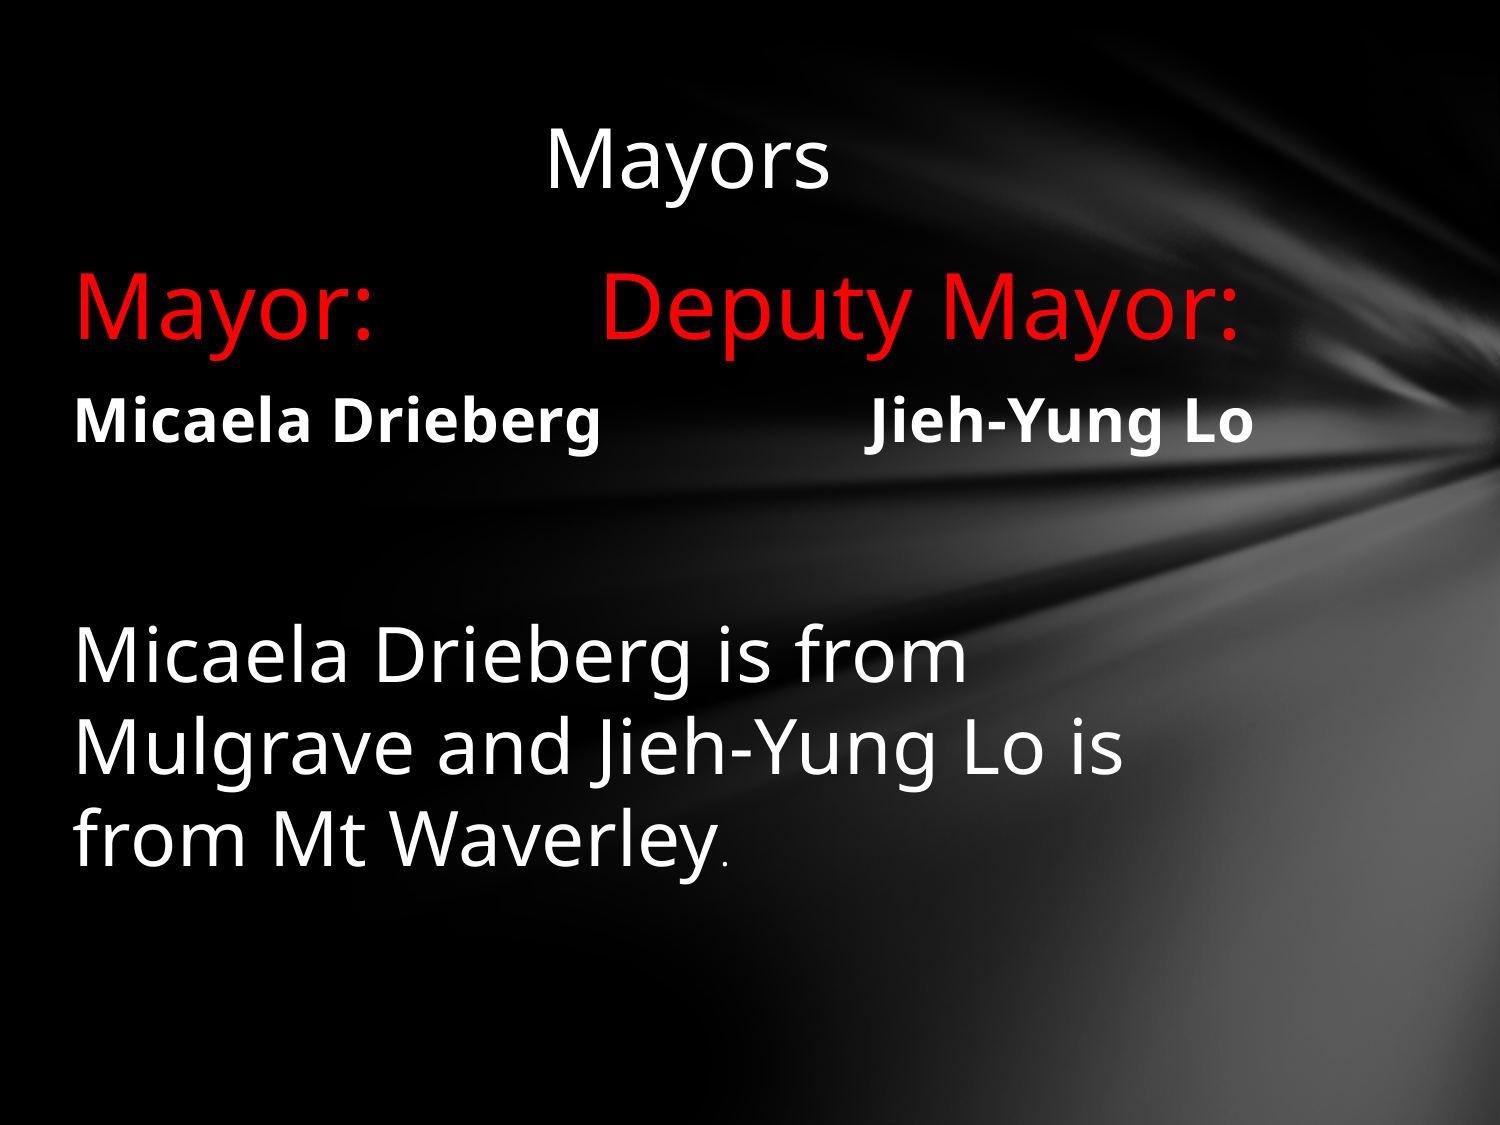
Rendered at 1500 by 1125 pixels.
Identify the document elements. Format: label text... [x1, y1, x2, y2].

list Mayor: Deputy Mayor: Micaela Drieberg Jieh-Yung Lo Micaela Drieberg is from Mulgrave and Jieh-Yung Lo is from Mt Waverley. [57, 239, 1318, 1015]
title Mayors [57, 37, 1318, 213]
